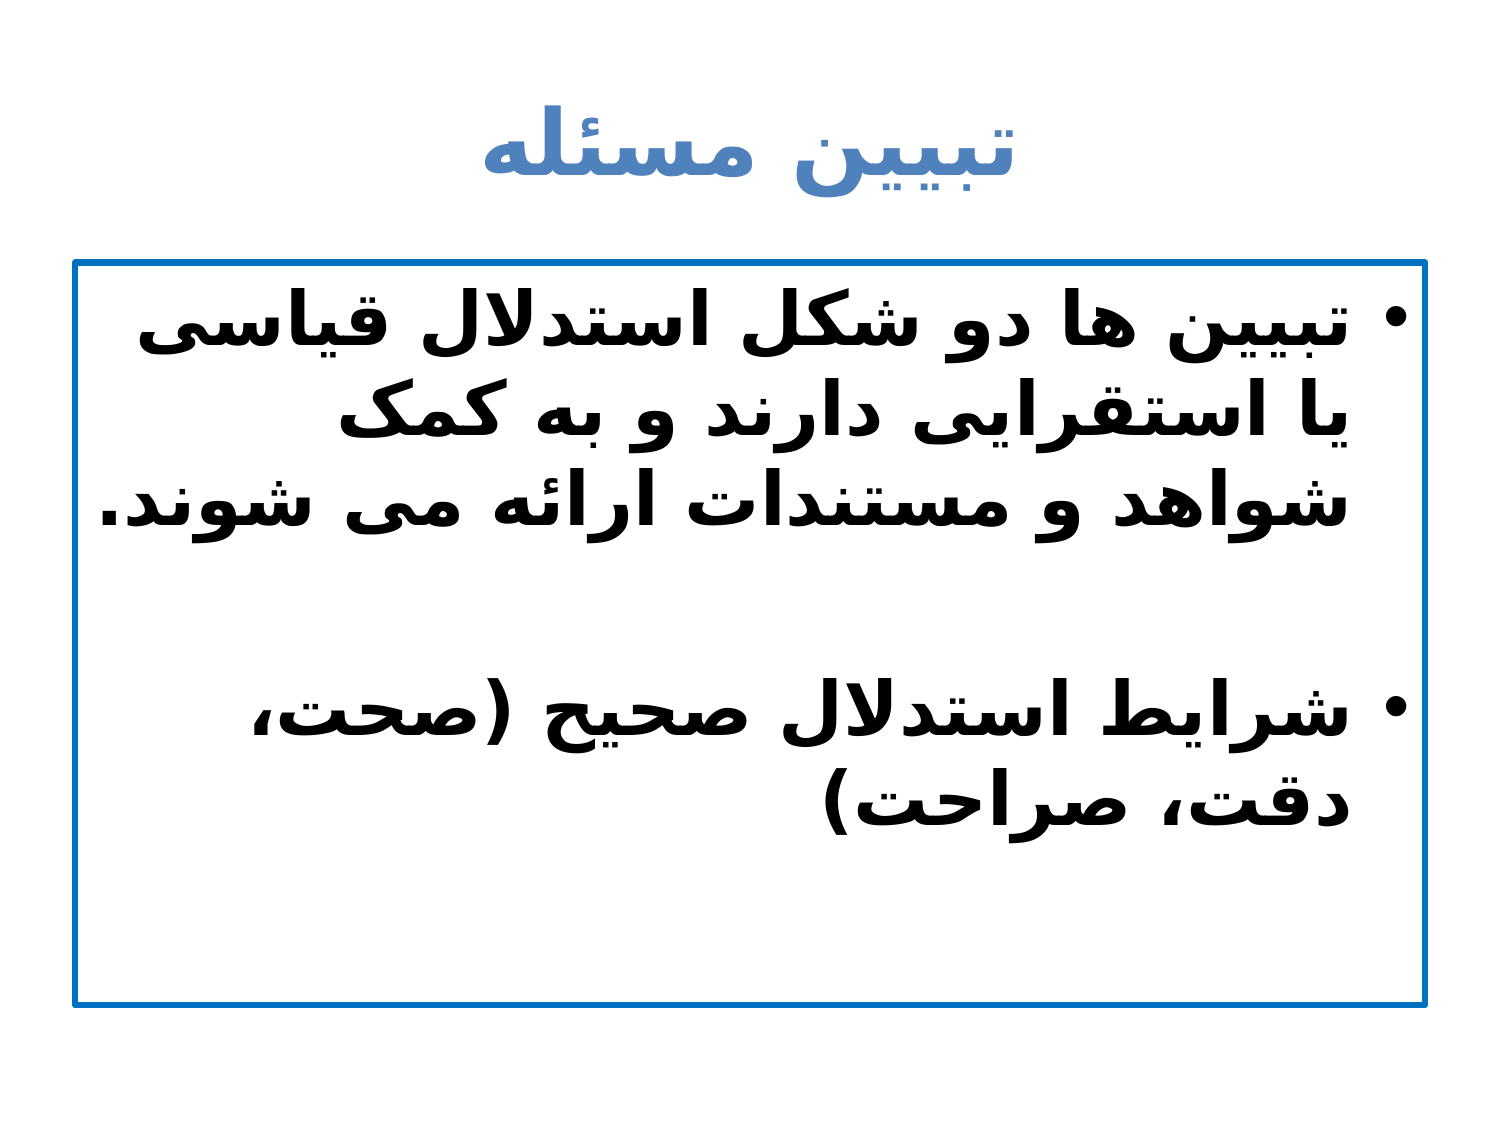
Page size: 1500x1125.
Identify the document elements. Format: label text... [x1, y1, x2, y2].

title تبیین مسئله [75, 45, 1425, 233]
list تبیین ها دو شکل استدلال قیاسی یا استقرایی دارند و به کمک شواهد و مستندات ارائه می شوند. شرایط استدلال صحیح (صحت، دقت، صراحت) [75, 262, 1425, 1005]
